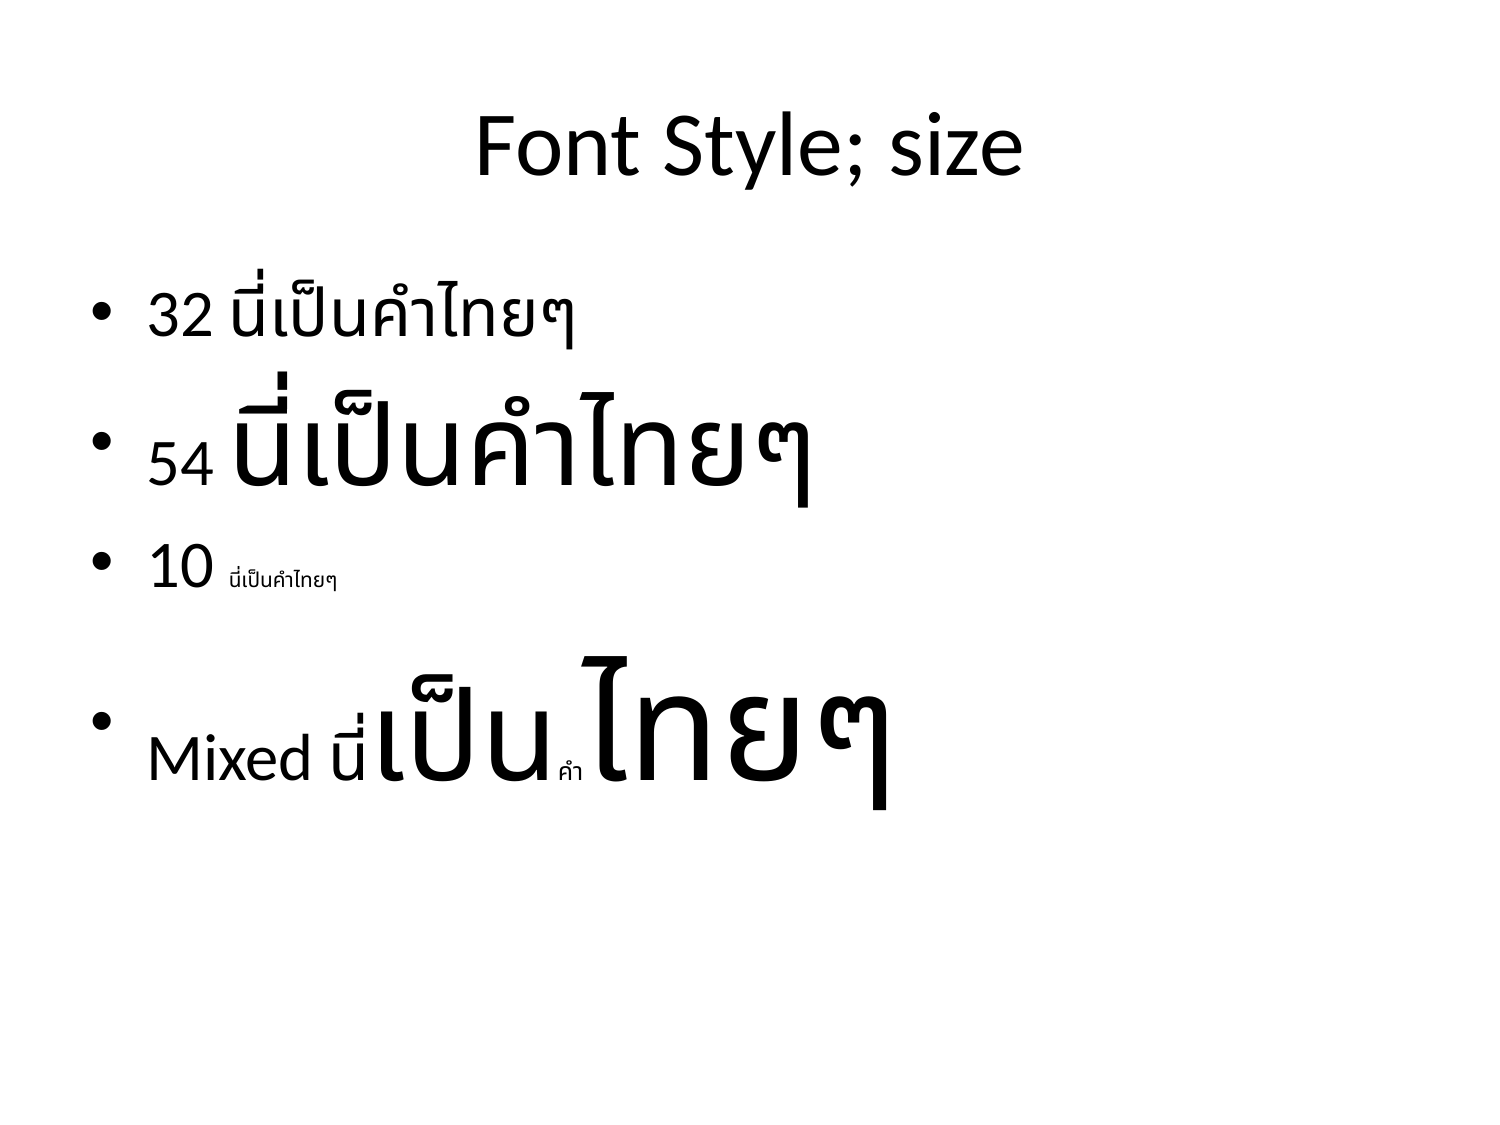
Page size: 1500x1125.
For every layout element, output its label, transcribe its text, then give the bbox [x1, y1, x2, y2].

title Font Style; size [75, 45, 1425, 233]
list 32 นี่เป็นคำไทยๆ 54 นี่เป็นคำไทยๆ 10 นี่เป็นคำไทยๆ Mixed นี่เป็นคำไทยๆ [75, 262, 1425, 1005]
